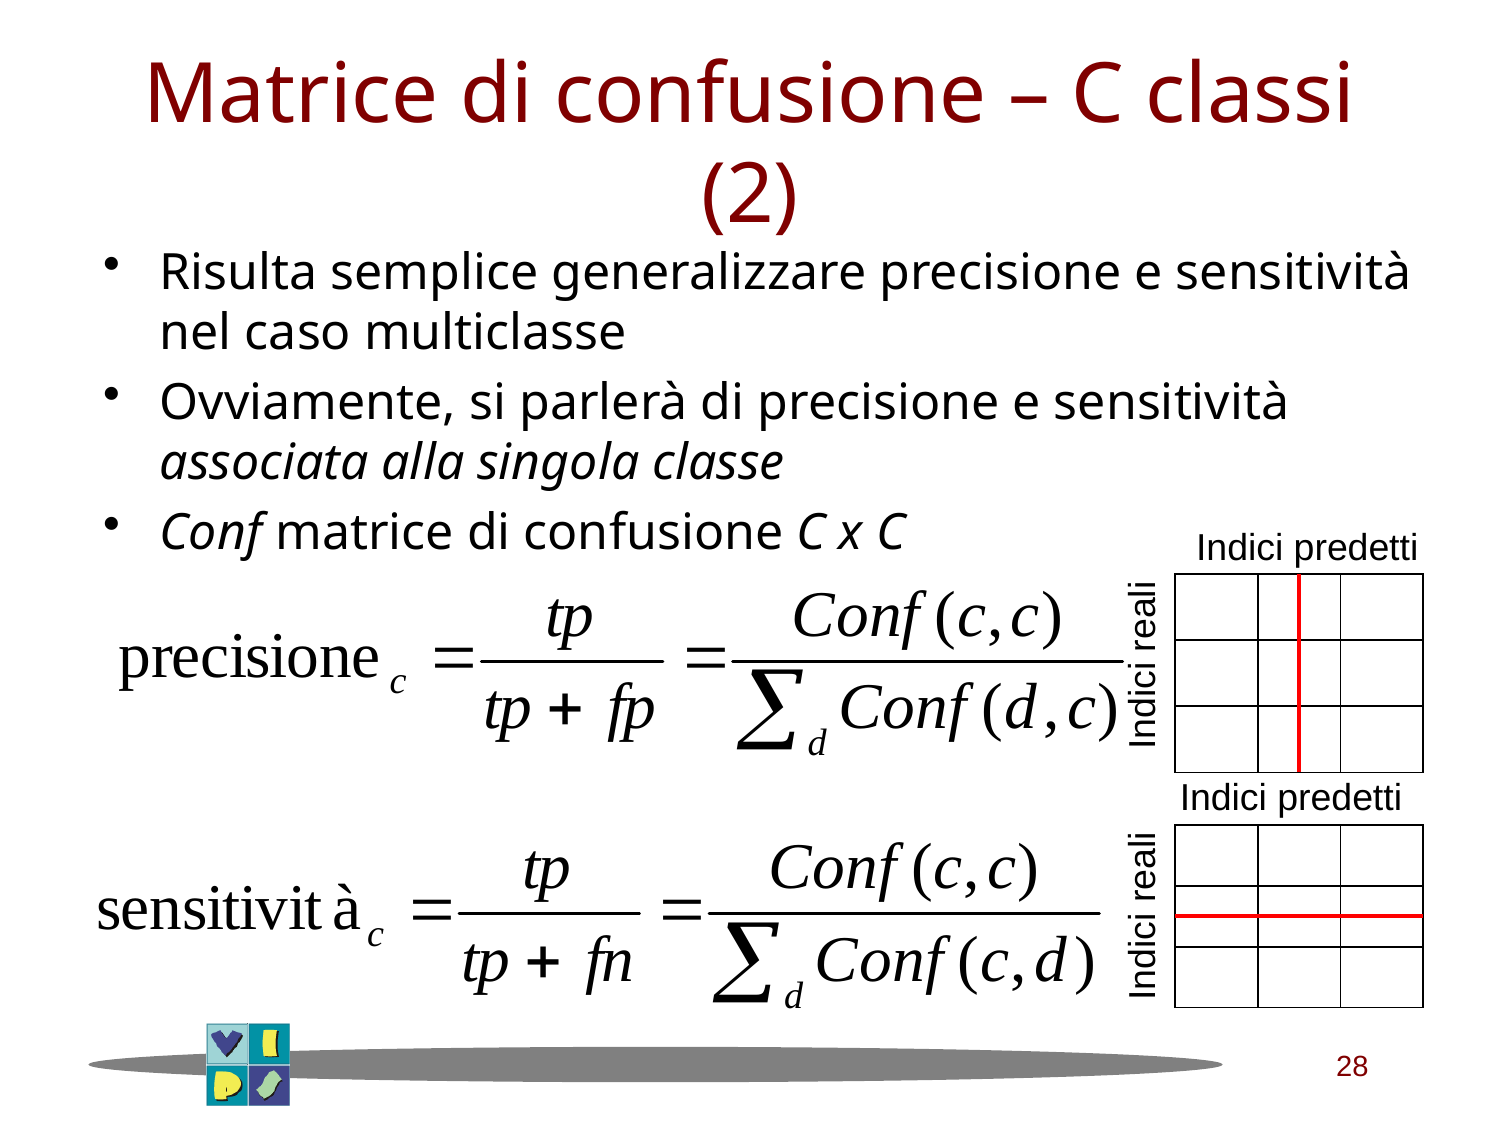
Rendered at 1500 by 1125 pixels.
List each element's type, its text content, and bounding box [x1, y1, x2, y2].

table_cell [1176, 707, 1257, 765]
table_header [1176, 826, 1257, 885]
table_cell [1259, 887, 1340, 914]
text_box Indici predetti [1164, 765, 1418, 826]
table_cell [1259, 641, 1294, 705]
table_header [1176, 575, 1257, 639]
table_cell [1341, 887, 1422, 914]
table_cell [1341, 707, 1422, 772]
table_cell [1176, 948, 1257, 1007]
slide_number 28 [1033, 1039, 1384, 1118]
table_cell [1259, 924, 1340, 946]
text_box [88, 826, 1114, 1023]
table_cell [1259, 707, 1297, 765]
text_box Indici predetti [1181, 515, 1434, 576]
text_box Indici reali [1110, 817, 1171, 1016]
table_header [1341, 576, 1422, 639]
table_header [1259, 826, 1340, 885]
table_cell [1341, 948, 1422, 1007]
picture [206, 1023, 290, 1106]
table_cell [1176, 641, 1257, 705]
table_cell [1259, 948, 1340, 1007]
table_cell [1301, 707, 1340, 765]
table_header [1259, 576, 1297, 639]
text_box Indici reali [1110, 566, 1171, 765]
table_header [1301, 576, 1340, 639]
table_cell [1304, 641, 1340, 705]
list Risulta semplice generalizzare precisione e sensitività nel caso multiclasse Ovviamente, si parlerà di precisione e sensitività associata alla singola classe Conf matrice di confusione C x C [88, 231, 1439, 975]
table_cell [1176, 887, 1257, 914]
table_header [1341, 826, 1422, 885]
title Matrice di confusione – C classi (2) [75, 45, 1425, 233]
table_cell [1176, 923, 1257, 946]
table_cell [1341, 923, 1422, 946]
table_cell [1341, 641, 1422, 705]
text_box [108, 573, 1135, 771]
